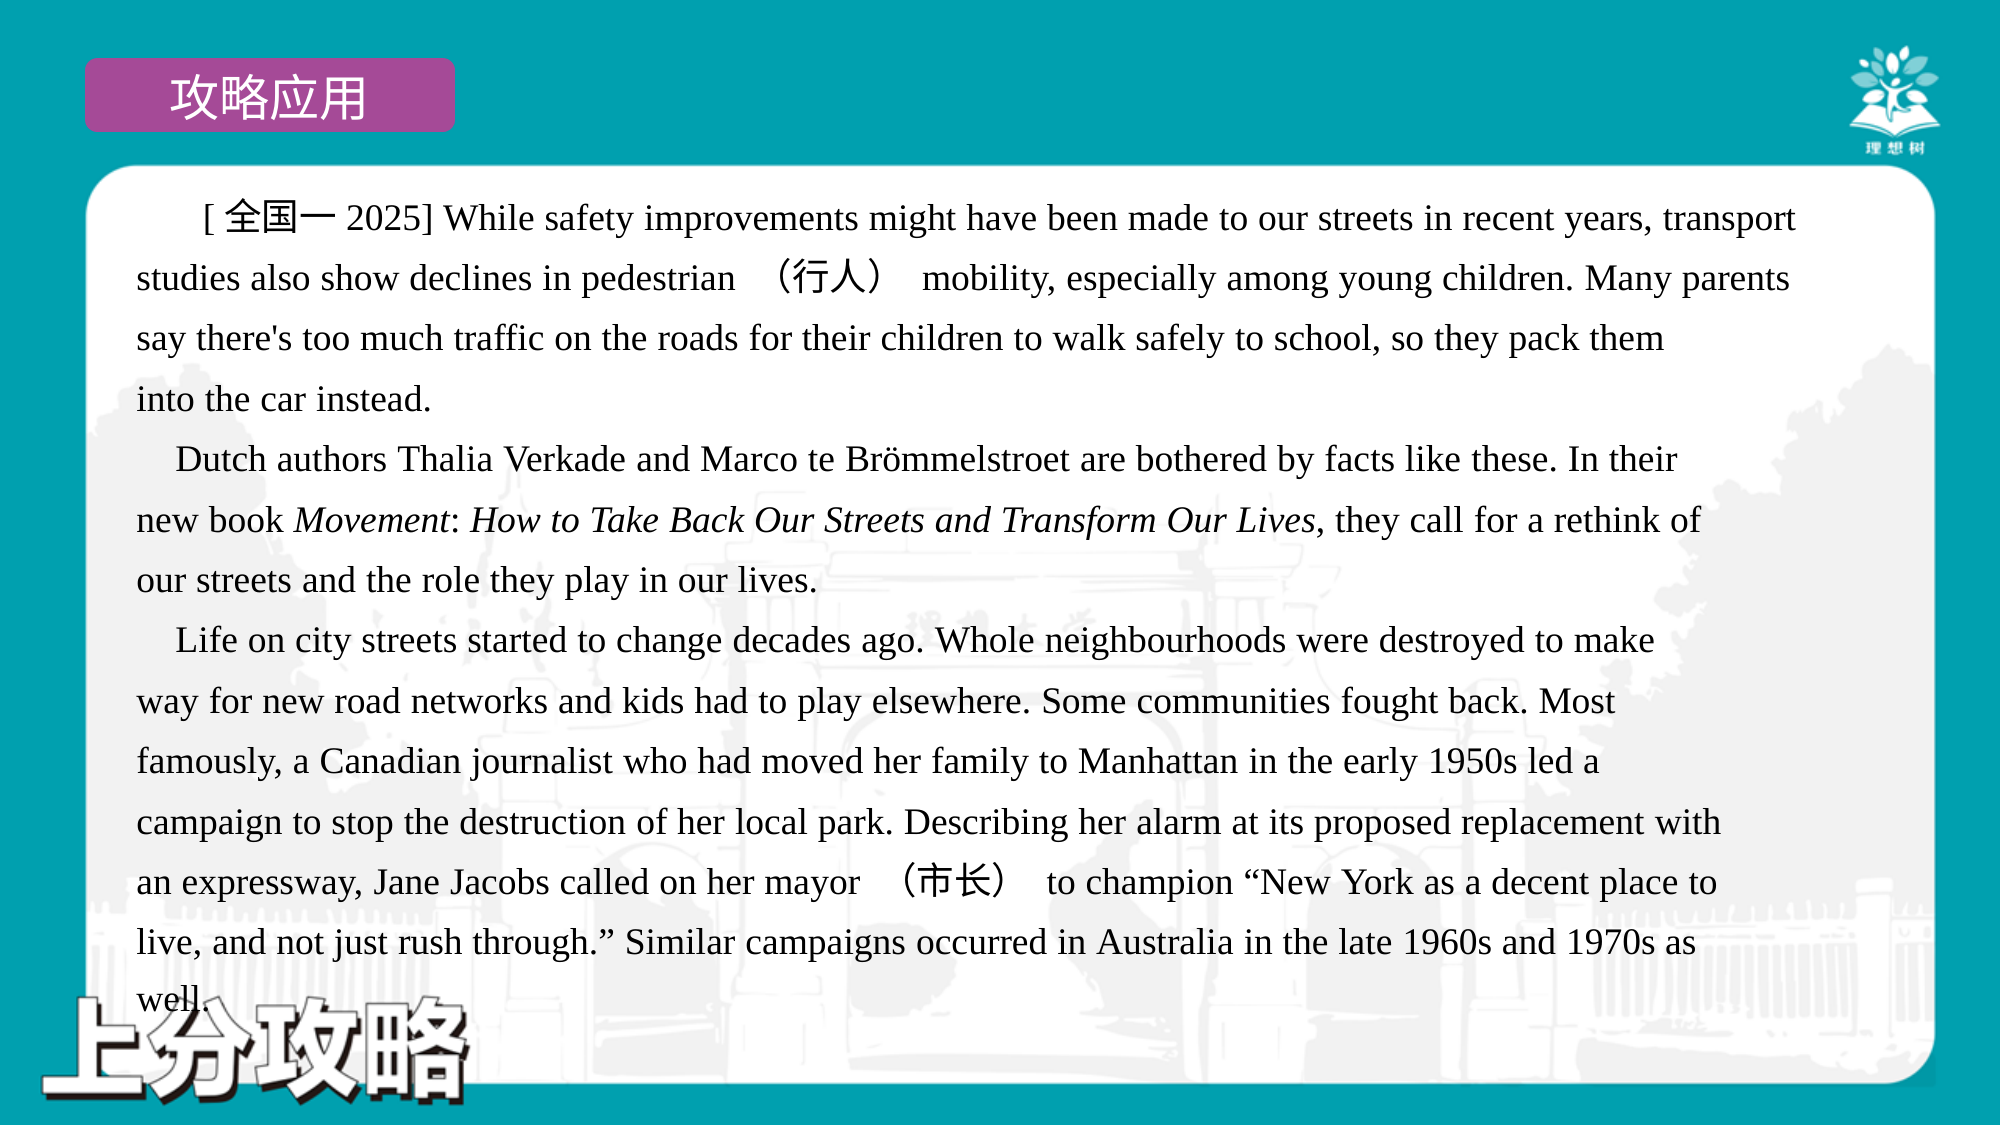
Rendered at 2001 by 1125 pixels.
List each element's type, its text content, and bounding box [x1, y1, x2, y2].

text_box [全国一2025] While safety improvements might have been made to our streets in recent years, transport studies also show declines in pedestrian （行人） mobility, especially among young children. Many parents say there's too much traffic on the roads for their children to walk safely to school, so they pack them into the car instead. Dutch authors Thalia Verkade and Marco te Brömmelstroet are bothered by facts like these. In their new book Movement: How to Take Back Our Streets and Transform Our Lives, they call for a rethink of our streets and the role they play in our lives. Life on city streets started to change decades ago. Whole neighbourhoods were destroyed to make way for new road networks and kids had to play elsewhere. Some communities fought back. Most famously, a Canadian journalist who had moved her family to Manhattan in the early 1950s led a campaign to stop the destruction of her local park. Describing her alarm at its proposed replacement with an expressway, Jane Jacobs called on her mayor （市长） to champion “New York as a decent place to live, and not just rush through.” Similar campaigns occurred in Australia in the late 1960s and 1970s as well. [136, 177, 1865, 1015]
picture [0, 0, 2000, 1125]
